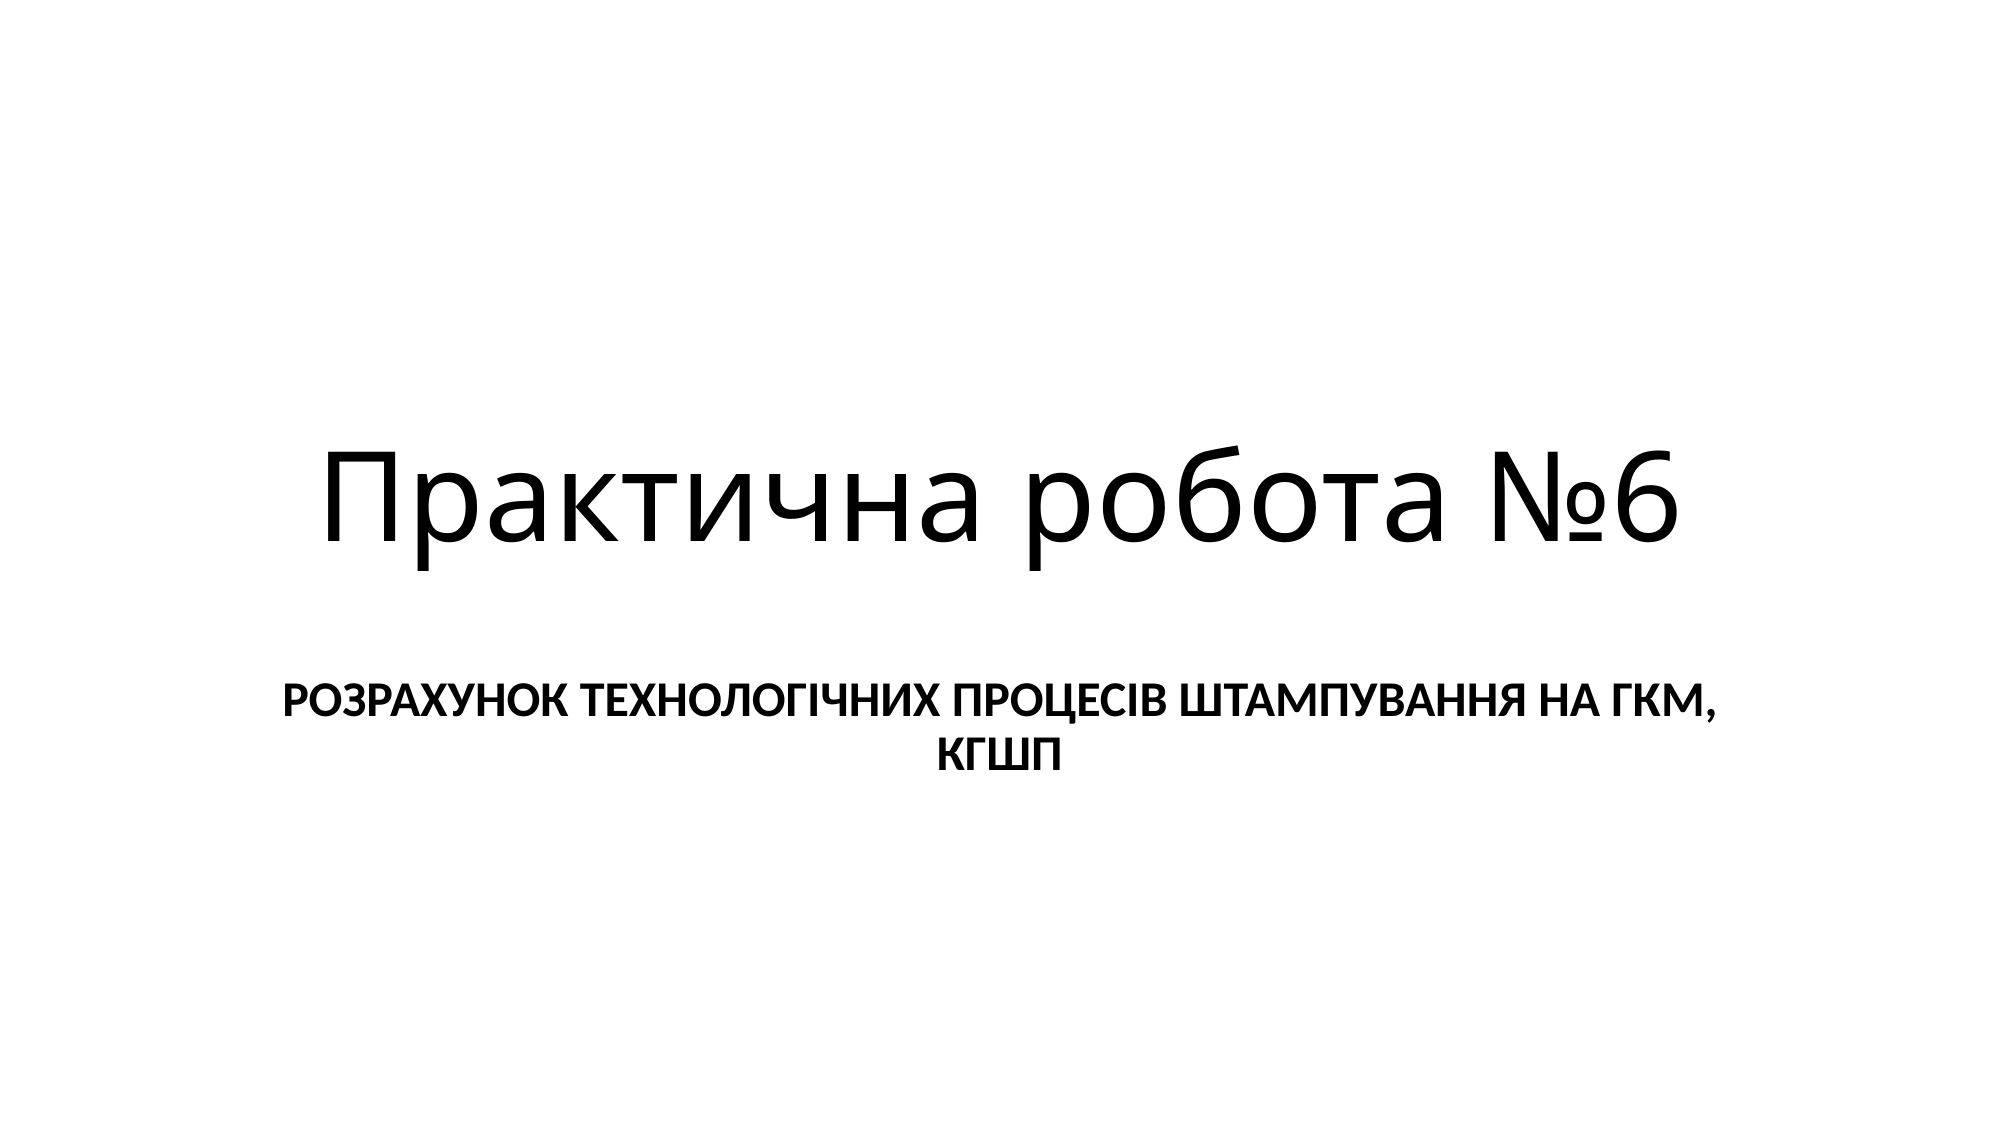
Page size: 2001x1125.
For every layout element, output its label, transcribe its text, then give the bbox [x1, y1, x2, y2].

title Практична робота №6 [249, 184, 1750, 576]
subtitle РОЗРАХУНОК ТЕХНОЛОГІЧНИХ ПРОЦЕСІВ ШТАМПУВАННЯ НА ГКМ, КГШП [249, 590, 1750, 863]
